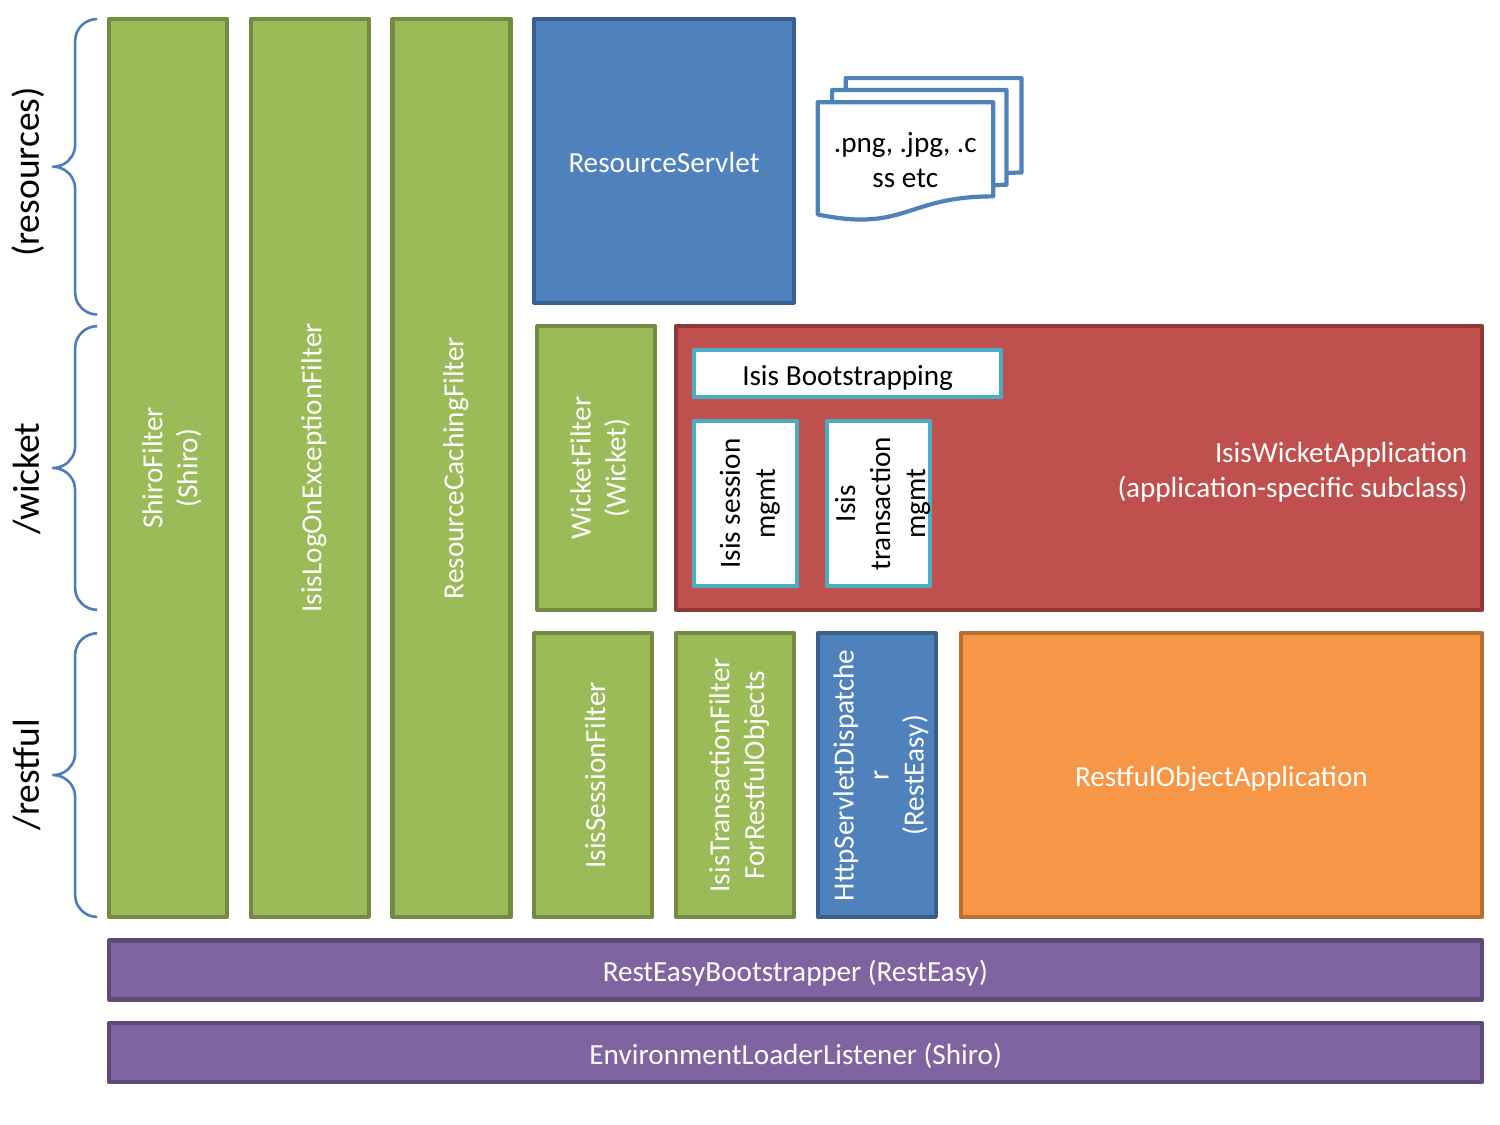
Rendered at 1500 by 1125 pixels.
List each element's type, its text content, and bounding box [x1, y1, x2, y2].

text_box Isis transaction mgmt [825, 419, 932, 588]
text_box [54, 325, 98, 611]
text_box (resources) [0, 72, 54, 272]
text_box [54, 18, 98, 316]
text_box EnvironmentLoaderListener (Shiro) [107, 1021, 1484, 1084]
text_box RestfulObjectApplication [959, 631, 1484, 919]
text_box IsisTransactionFilter ForRestfulObjects [674, 631, 796, 919]
text_box WicketFilter (Wicket) [535, 324, 657, 612]
text_box ResourceCachingFilter [390, 17, 513, 919]
text_box IsisSessionFilter [532, 631, 654, 919]
text_box .png, .jpg, .css etc [815, 76, 1024, 222]
text_box HttpServletDispatcher (RestEasy) [816, 631, 938, 919]
text_box Isis Bootstrapping [692, 348, 1003, 399]
text_box ResourceServlet [532, 17, 796, 305]
text_box IsisLogOnExceptionFilter [249, 17, 371, 919]
text_box [54, 632, 98, 918]
text_box /restful [0, 703, 54, 845]
text_box RestEasyBootstrapper (RestEasy) [107, 938, 1484, 1002]
text_box ShiroFilter (Shiro) [107, 17, 229, 919]
text_box IsisWicketApplication (application-specific subclass) [674, 324, 1484, 612]
text_box /wicket [0, 407, 54, 550]
text_box Isis session mgmt [692, 419, 799, 588]
